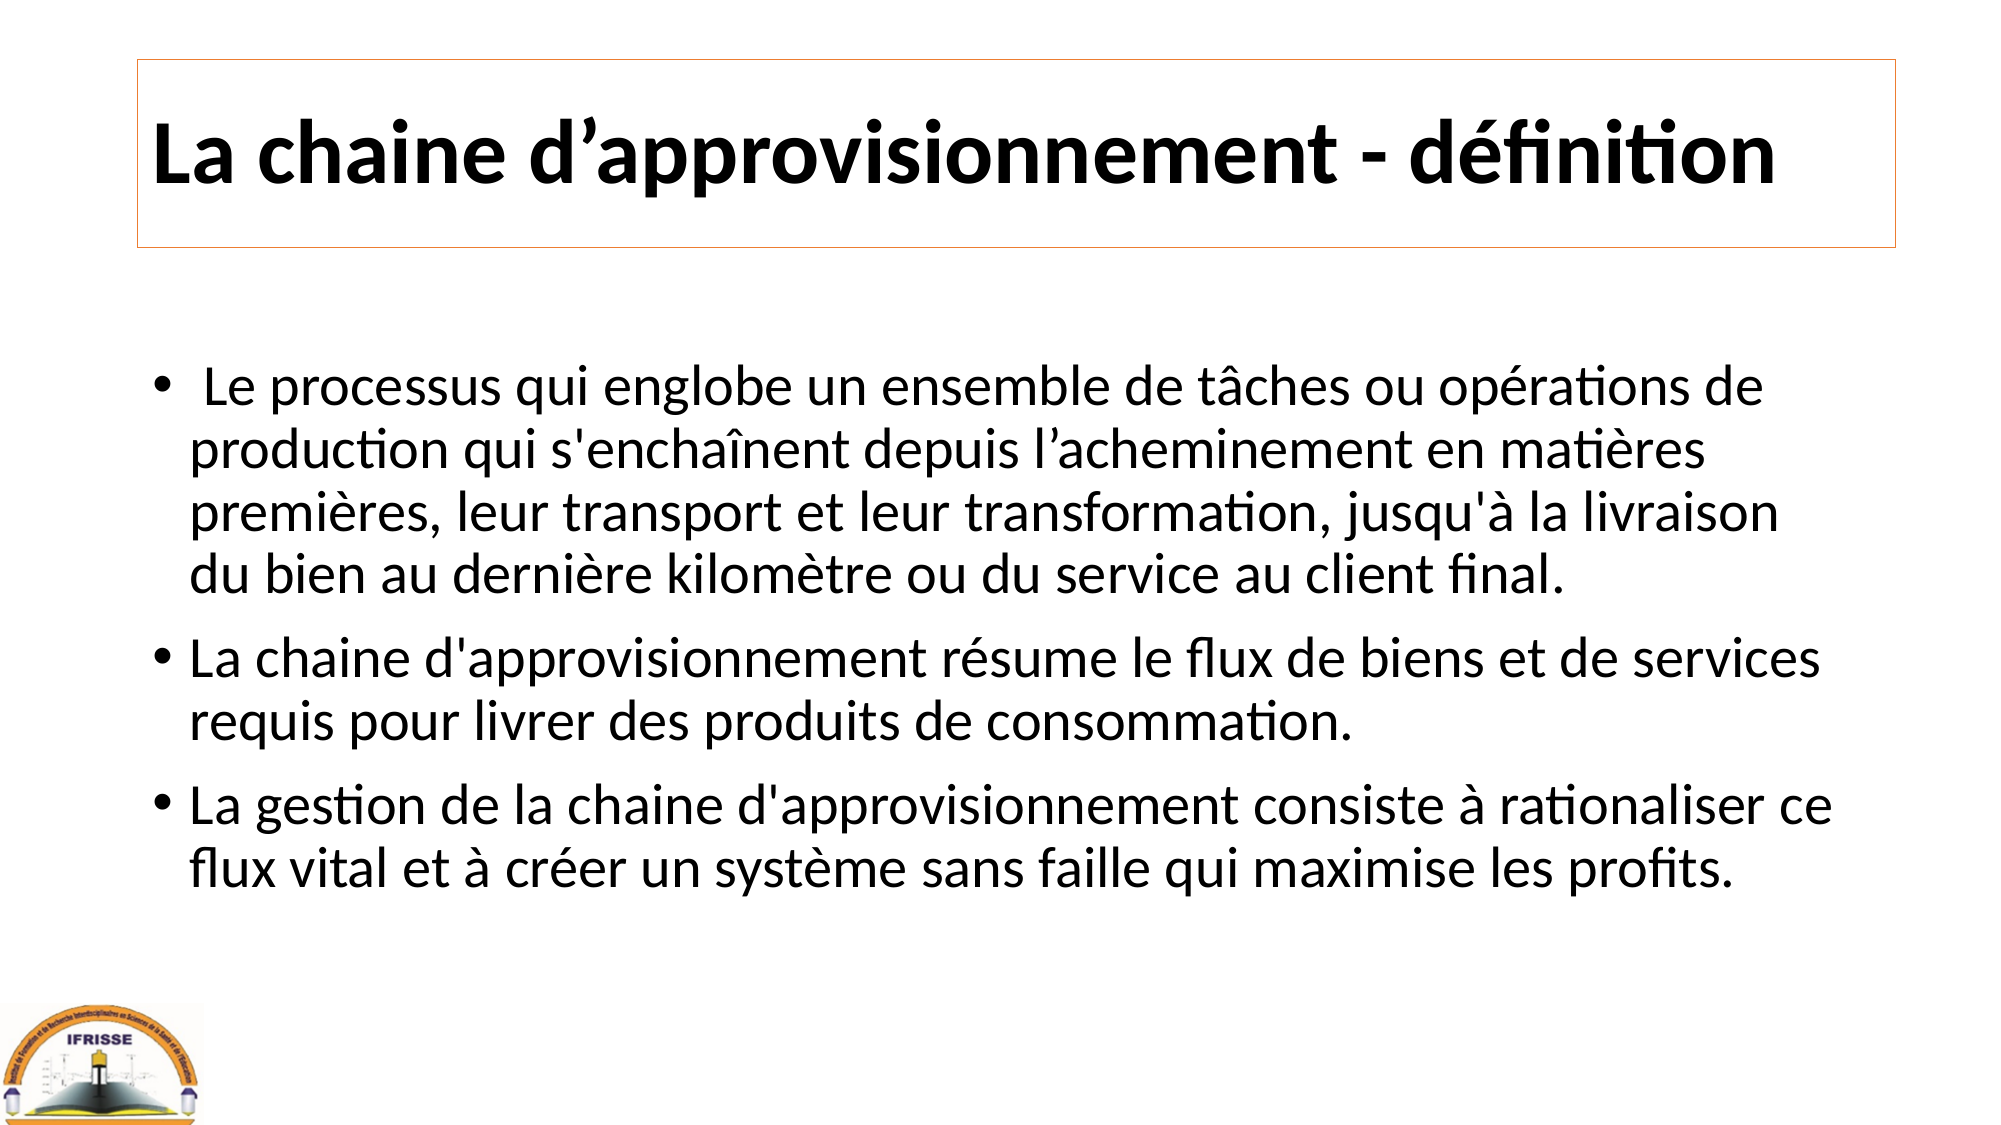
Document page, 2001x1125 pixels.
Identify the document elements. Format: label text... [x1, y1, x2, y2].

list Le processus qui englobe un ensemble de tâches ou opérations de production qui s'enchaînent depuis l’acheminement en matières premières, leur transport et leur transformation, jusqu'à la livraison du bien au dernière kilomètre ou du service au client final. La chaine d'approvisionnement résume le flux de biens et de services requis pour livrer des produits de consommation. La gestion de la chaine d'approvisionnement consiste à rationaliser ce flux vital et à créer un système sans faille qui maximise les profits. [137, 347, 1863, 1014]
picture [0, 1003, 204, 1125]
title La chaine d’approvisionnement - définition [137, 59, 1896, 248]
